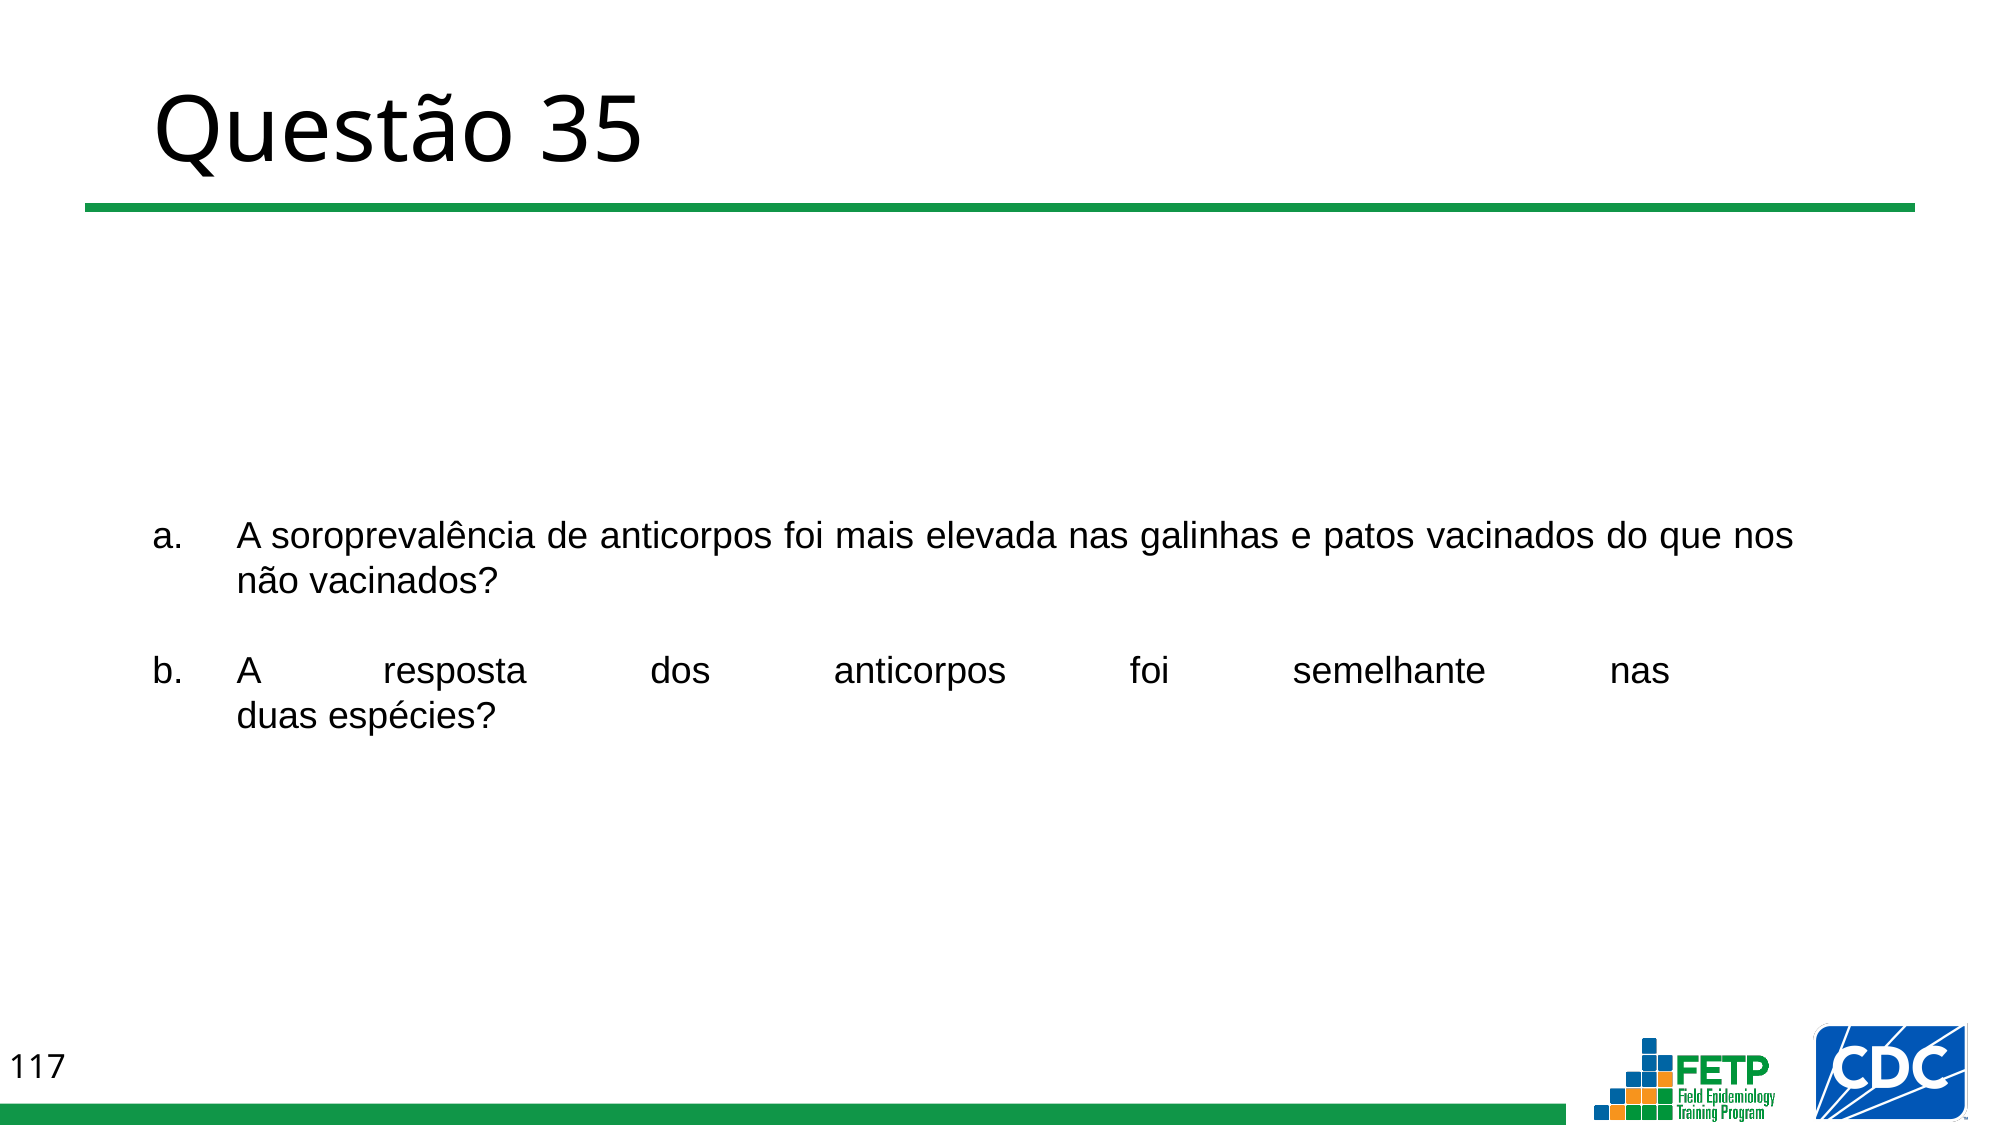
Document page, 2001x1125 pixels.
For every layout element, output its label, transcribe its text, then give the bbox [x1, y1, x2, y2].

list A soroprevalência de anticorpos foi mais elevada nas galinhas e patos vacinados do que nos não vacinados? A resposta dos anticorpos foi semelhante nas duas espécies? [137, 242, 1809, 1004]
title Questão 35 [137, 75, 1863, 207]
picture [1813, 1023, 1968, 1122]
picture [1594, 1038, 1775, 1122]
